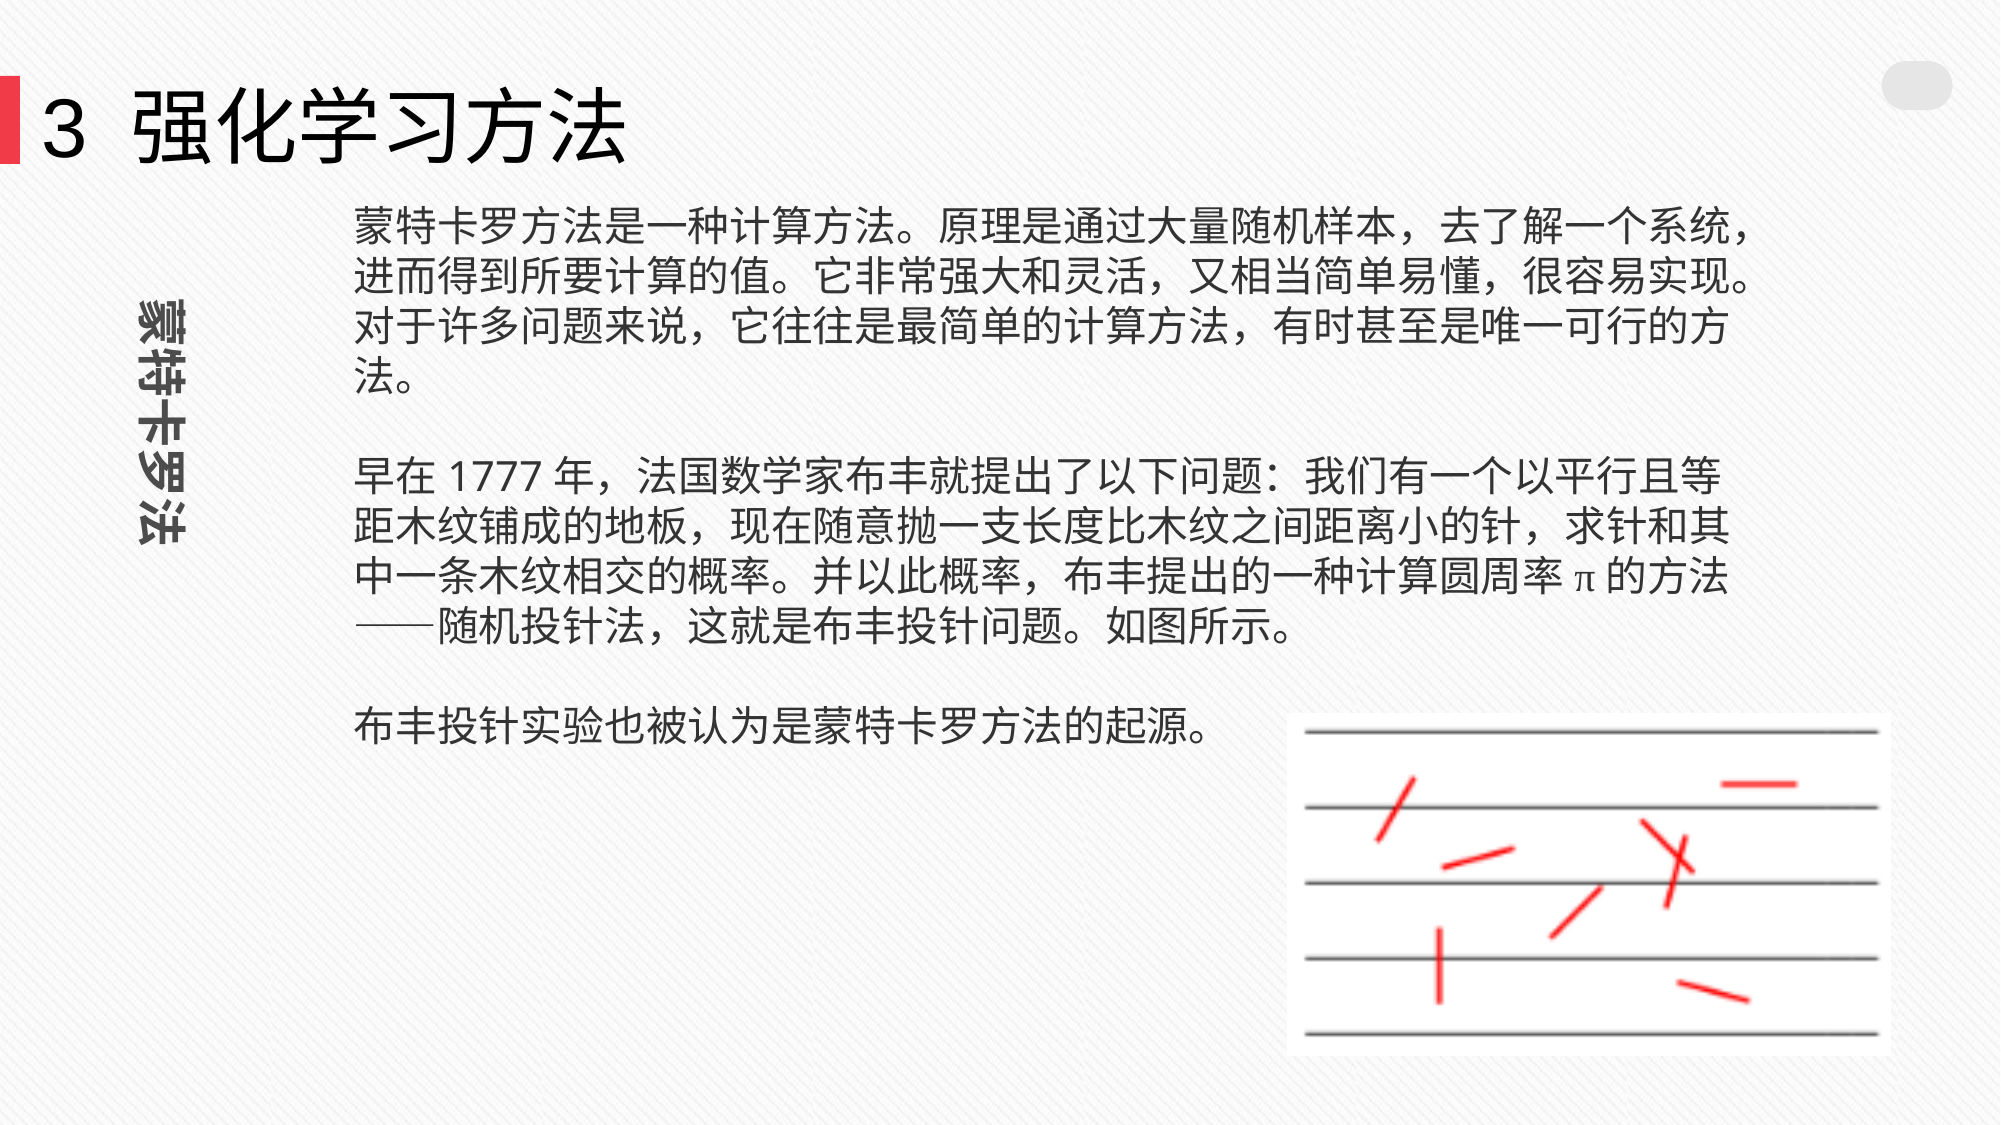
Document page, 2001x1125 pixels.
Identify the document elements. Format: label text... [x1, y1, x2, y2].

picture [0, 0, 2001, 1125]
text_box 蒙特卡罗方法是一种计算方法。原理是通过大量随机样本，去了解一个系统，进而得到所要计算的值。它非常强大和灵活，又相当简单易懂，很容易实现。对于许多问题来说，它往往是最简单的计算方法，有时甚至是唯一可行的方法。 早在1777年，法国数学家布丰就提出了以下问题：我们有一个以平行且等距木纹铺成的地板，现在随意抛一支长度比木纹之间距离小的针，求针和其中一条木纹相交的概率。并以此概率，布丰提出的一种计算圆周率π的方法——随机投针法，这就是布丰投针问题。如图所示。 布丰投针实验也被认为是蒙特卡罗方法的起源。 [338, 192, 1778, 757]
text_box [95, 191, 201, 551]
list 3 强化学习方法 [41, 75, 1836, 186]
